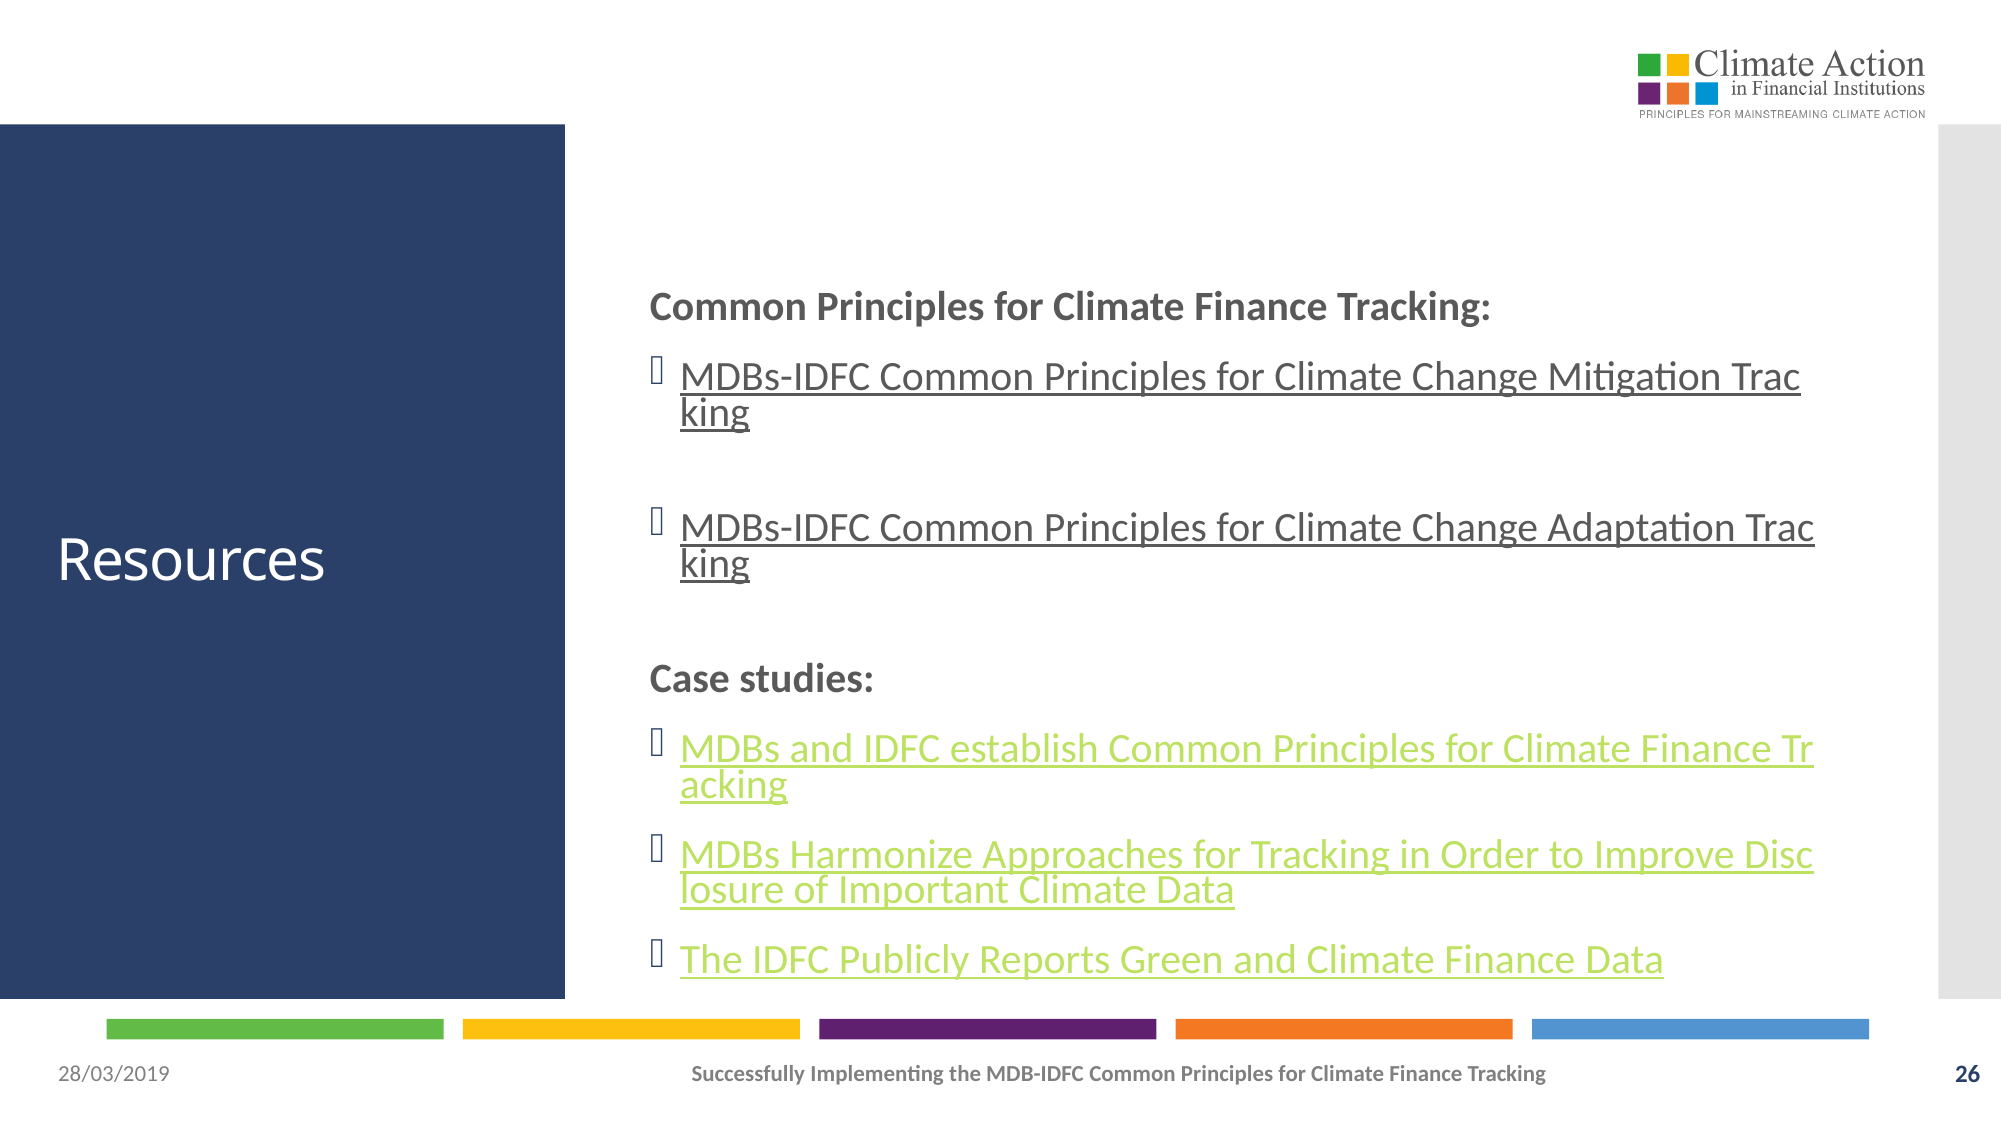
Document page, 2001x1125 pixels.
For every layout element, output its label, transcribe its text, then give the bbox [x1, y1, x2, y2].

title Resources [41, 184, 525, 940]
text_box [1294, 509, 1325, 571]
slide_number 26 [1744, 1042, 1996, 1103]
list Common Principles for Climate Finance Tracking: MDBs-IDFC Common Principles for Climate Change Mitigation Tracking MDBs-IDFC Common Principles for Climate Change Adaptation Tracking Case studies: MDBs and IDFC establish Common Principles for Climate Finance Tracking MDBs Harmonize Approaches for Tracking in Order to Improve Disclosure of Important Climate Data The IDFC Publicly Reports Green and Climate Finance Data [634, 141, 1835, 982]
footer Successfully Implementing the MDB-IDFC Common Principles for Climate Finance Tracking [634, 1042, 1605, 1103]
picture [1634, 46, 1937, 126]
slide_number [43, 1042, 493, 1103]
